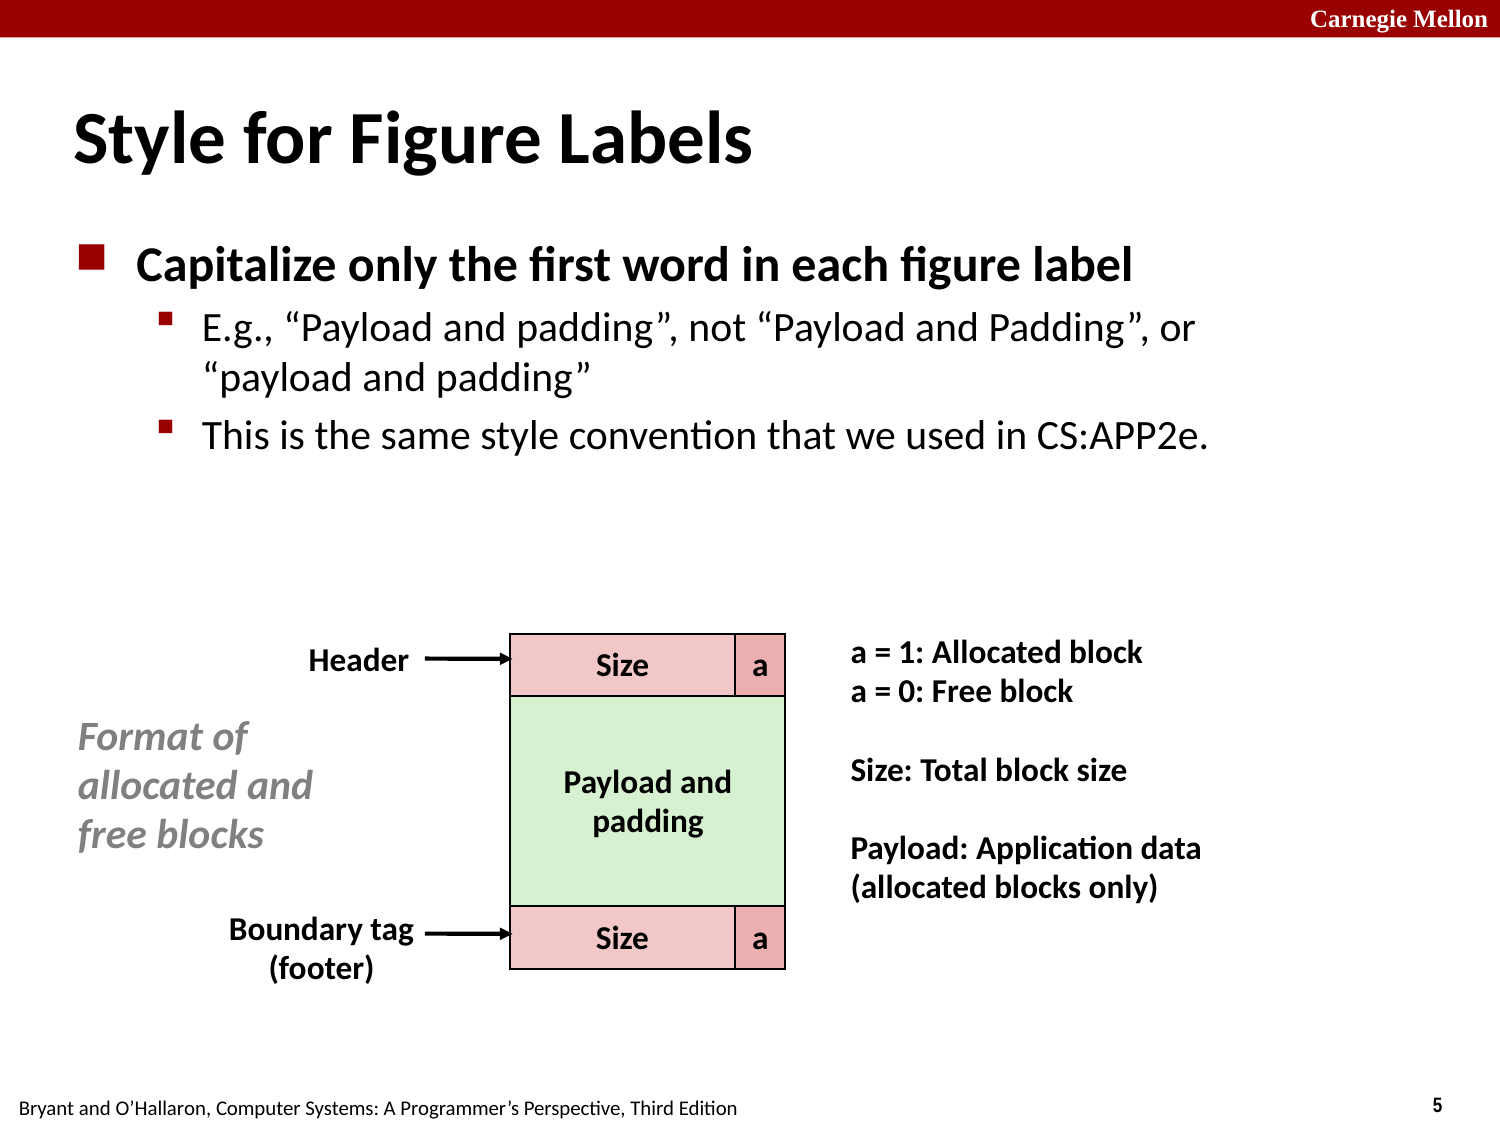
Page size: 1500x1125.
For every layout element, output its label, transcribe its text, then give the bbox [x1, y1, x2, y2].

text_box Header [294, 632, 425, 687]
text_box Size [510, 633, 735, 696]
text_box a [735, 633, 786, 696]
text_box Payload and padding [510, 696, 786, 906]
text_box [424, 927, 513, 940]
text_box a [735, 906, 786, 969]
text_box Size [510, 906, 735, 969]
title Style for Figure Labels [58, 71, 1305, 197]
text_box Format of allocated and free blocks [63, 703, 329, 867]
text_box a = 1: Allocated block a = 0: Free block Size: Total block size Payload: Application data (allocated blocks only) [835, 624, 1218, 953]
text_box [424, 652, 513, 666]
list Capitalize only the first word in each figure label E.g., “Payload and padding”, not “Payload and Padding”, or “payload and padding” This is the same style convention that we used in CS:APP2e. [64, 223, 1361, 1040]
text_box Boundary tag (footer) [214, 901, 430, 996]
